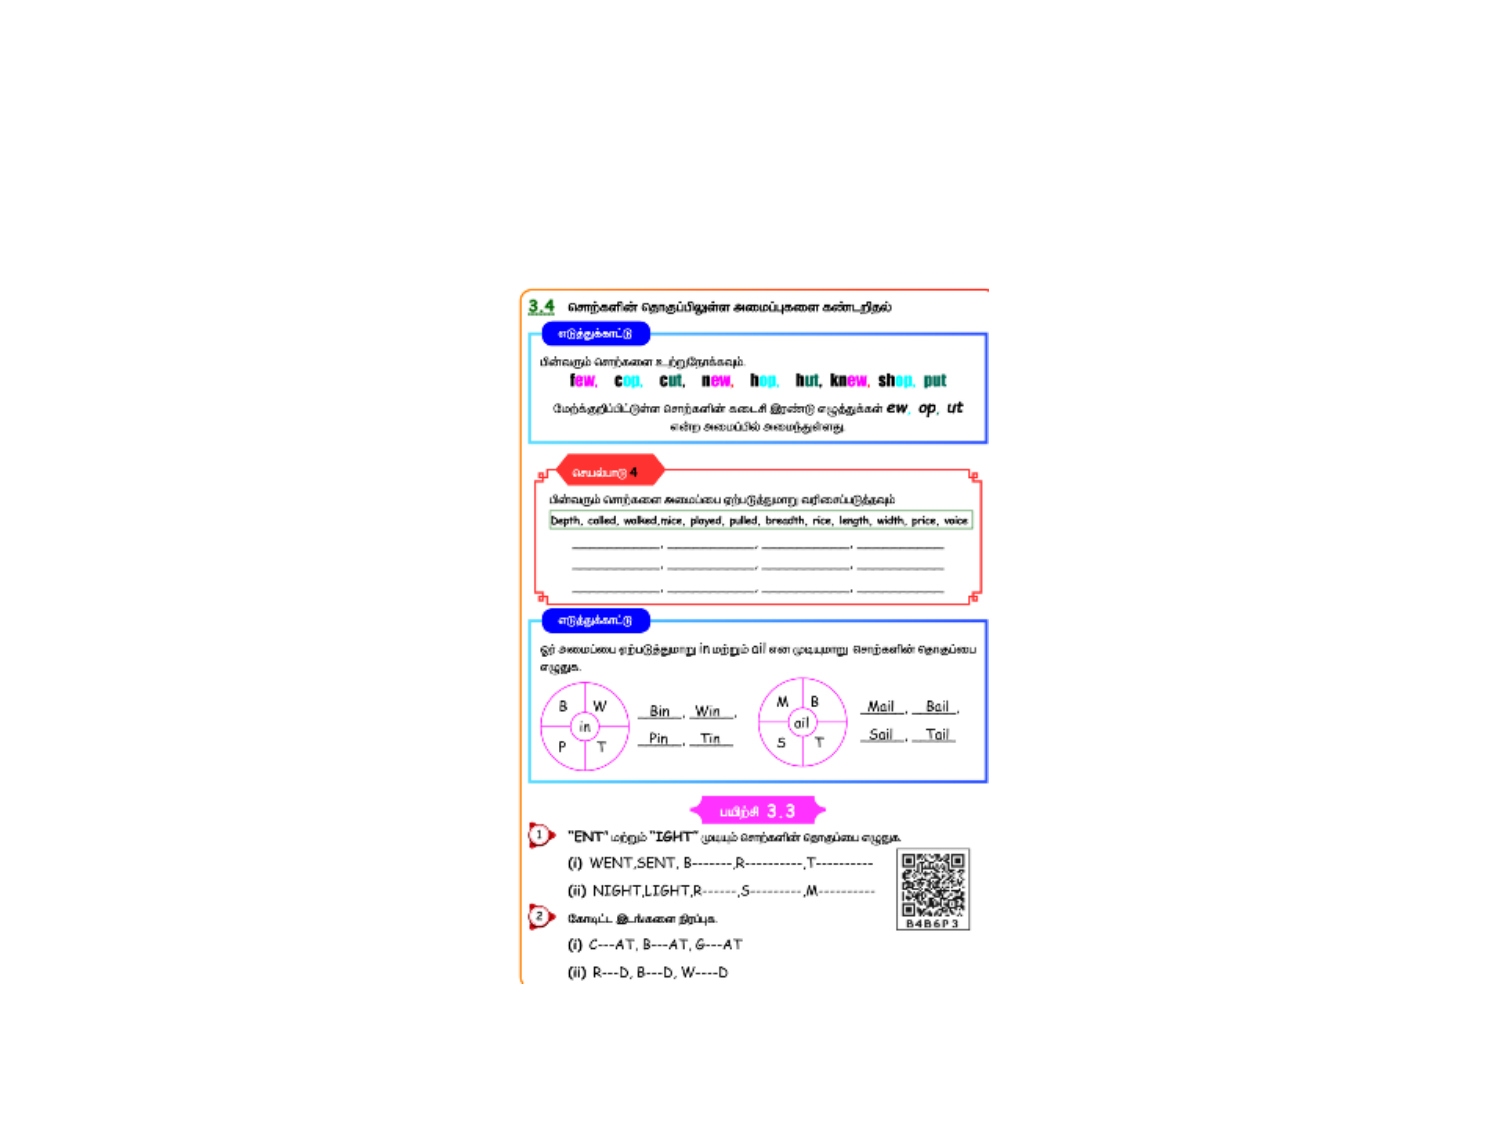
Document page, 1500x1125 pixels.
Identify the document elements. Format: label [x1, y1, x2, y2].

list [511, 283, 989, 984]
